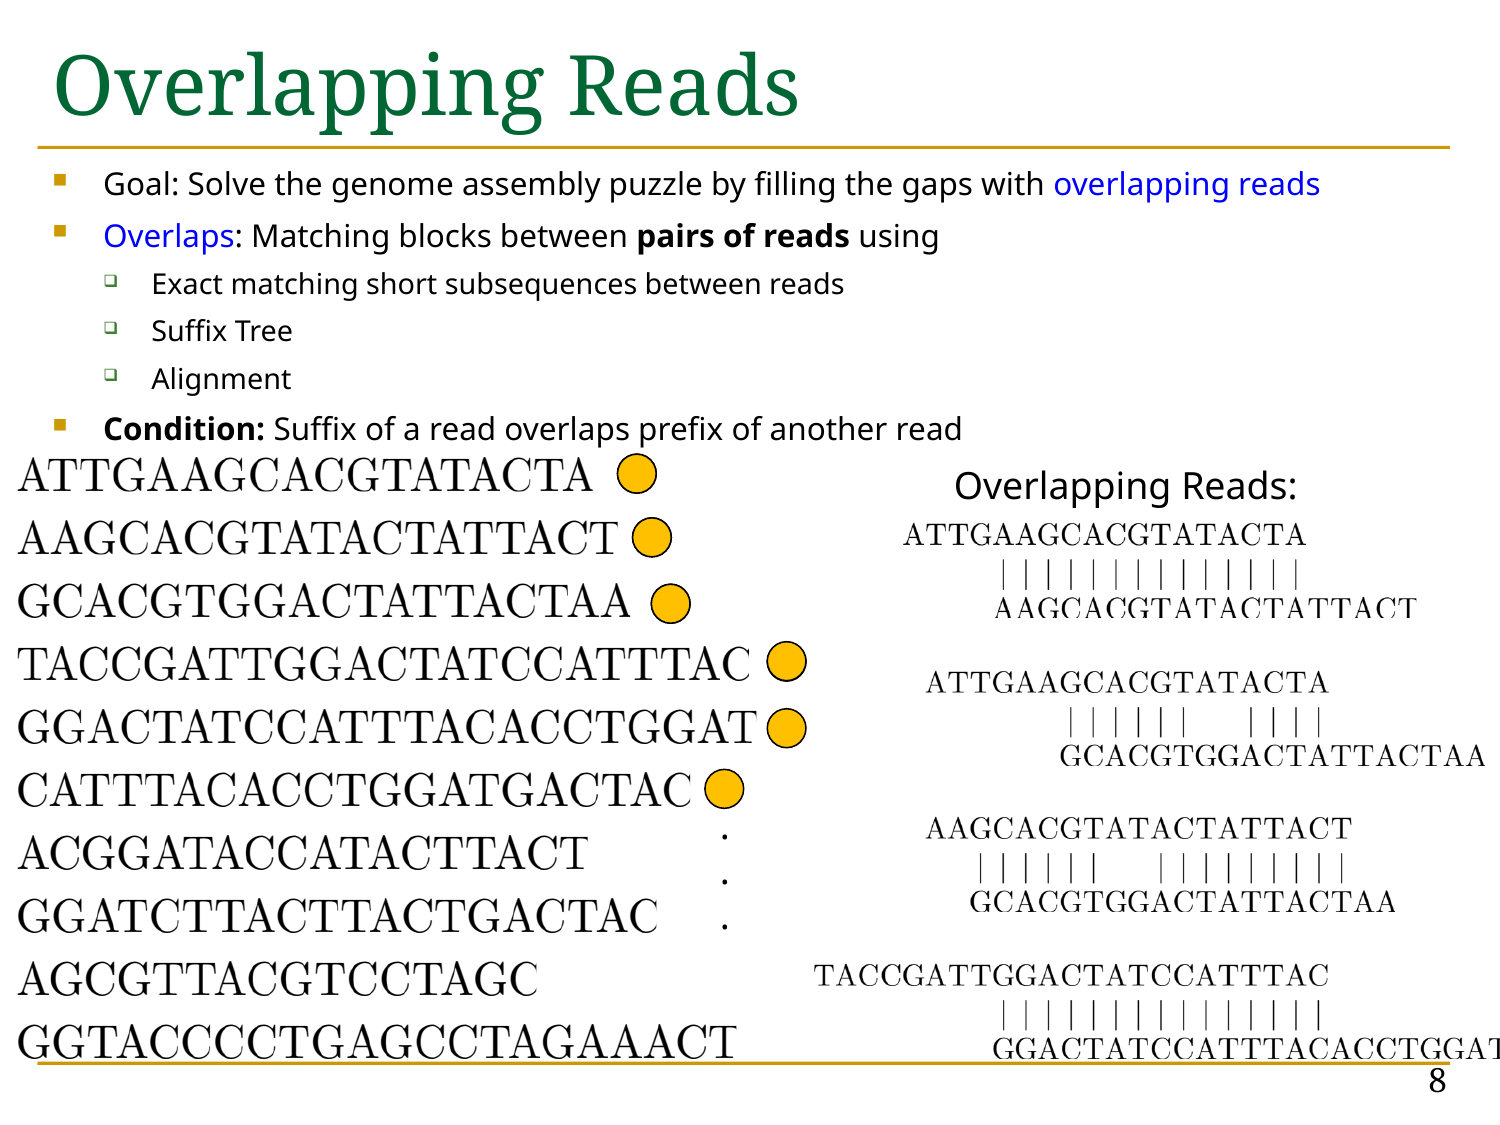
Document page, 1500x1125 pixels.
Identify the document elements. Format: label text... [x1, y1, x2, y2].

list Goal: Solve the genome assembly puzzle by filling the gaps with overlapping reads Overlaps: Matching blocks between pairs of reads using Exact matching short subsequences between reads Suffix Tree Alignment Condition: Suffix of a read overlaps prefix of another read [37, 149, 1450, 456]
text_box [617, 454, 657, 494]
text_box Overlapping Reads: [939, 454, 1313, 515]
text_box [767, 641, 806, 681]
picture [17, 518, 618, 555]
picture [813, 963, 1500, 1059]
picture [17, 897, 657, 933]
picture [17, 582, 631, 618]
picture [902, 522, 1417, 619]
slide_number 8 [1111, 1066, 1462, 1112]
picture [17, 960, 537, 996]
picture [925, 816, 1396, 912]
text_box [651, 584, 691, 624]
picture [17, 1023, 737, 1059]
picture [17, 771, 691, 807]
text_box [767, 708, 806, 748]
picture [925, 669, 1486, 766]
text_box . . . [705, 795, 745, 945]
picture [17, 645, 750, 681]
text_box [704, 769, 744, 795]
text_box [632, 517, 672, 557]
picture [17, 834, 588, 870]
title Overlapping Reads [37, 24, 1450, 148]
picture [17, 455, 593, 492]
picture [17, 708, 757, 744]
